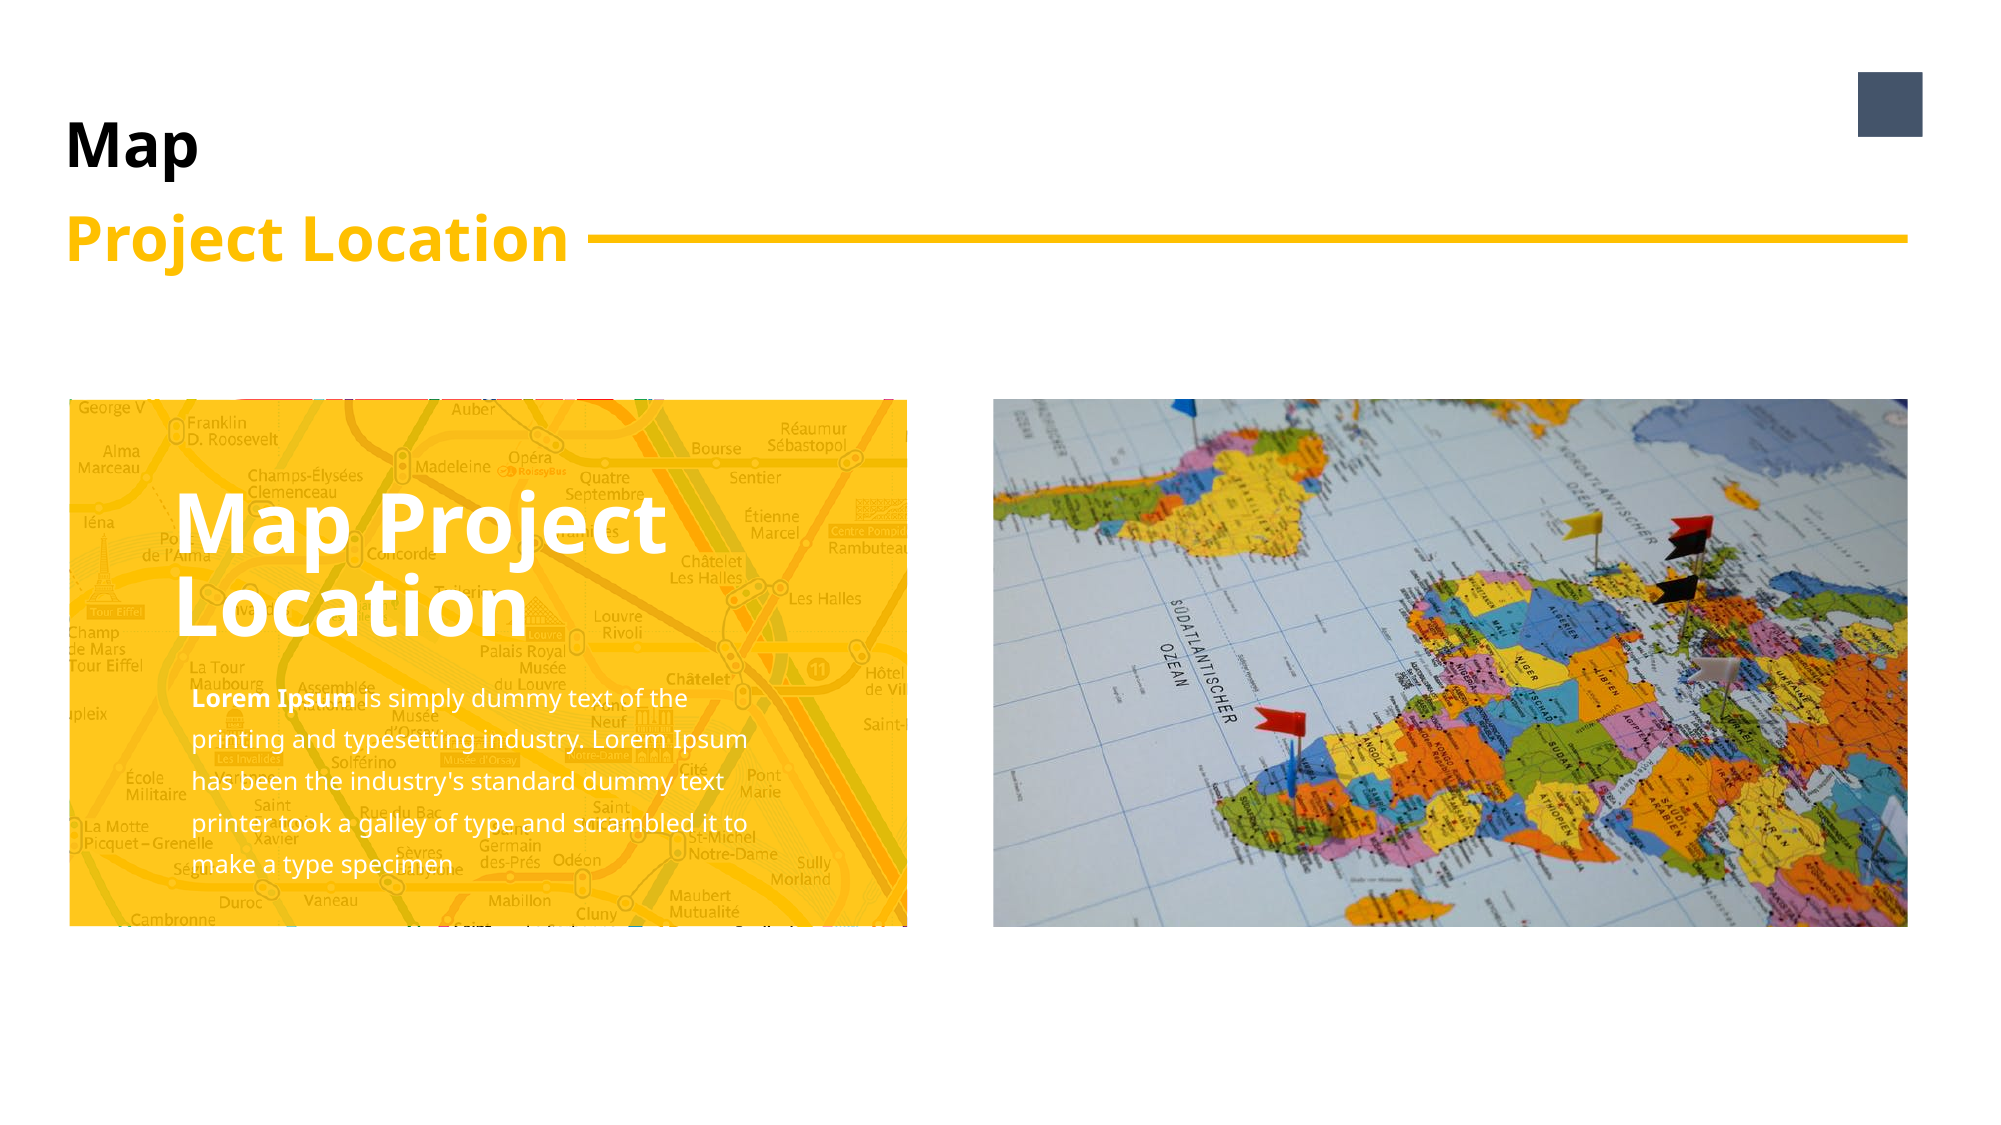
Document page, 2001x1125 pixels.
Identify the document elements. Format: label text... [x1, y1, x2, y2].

text_box [587, 234, 1909, 244]
picture [69, 399, 908, 927]
text_box [1857, 71, 1924, 78]
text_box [176, 479, 801, 847]
picture [993, 399, 1908, 927]
slide_number 9 [1854, 78, 1927, 130]
text_box [1857, 130, 1924, 138]
text_box Map Project Location [49, 78, 587, 282]
